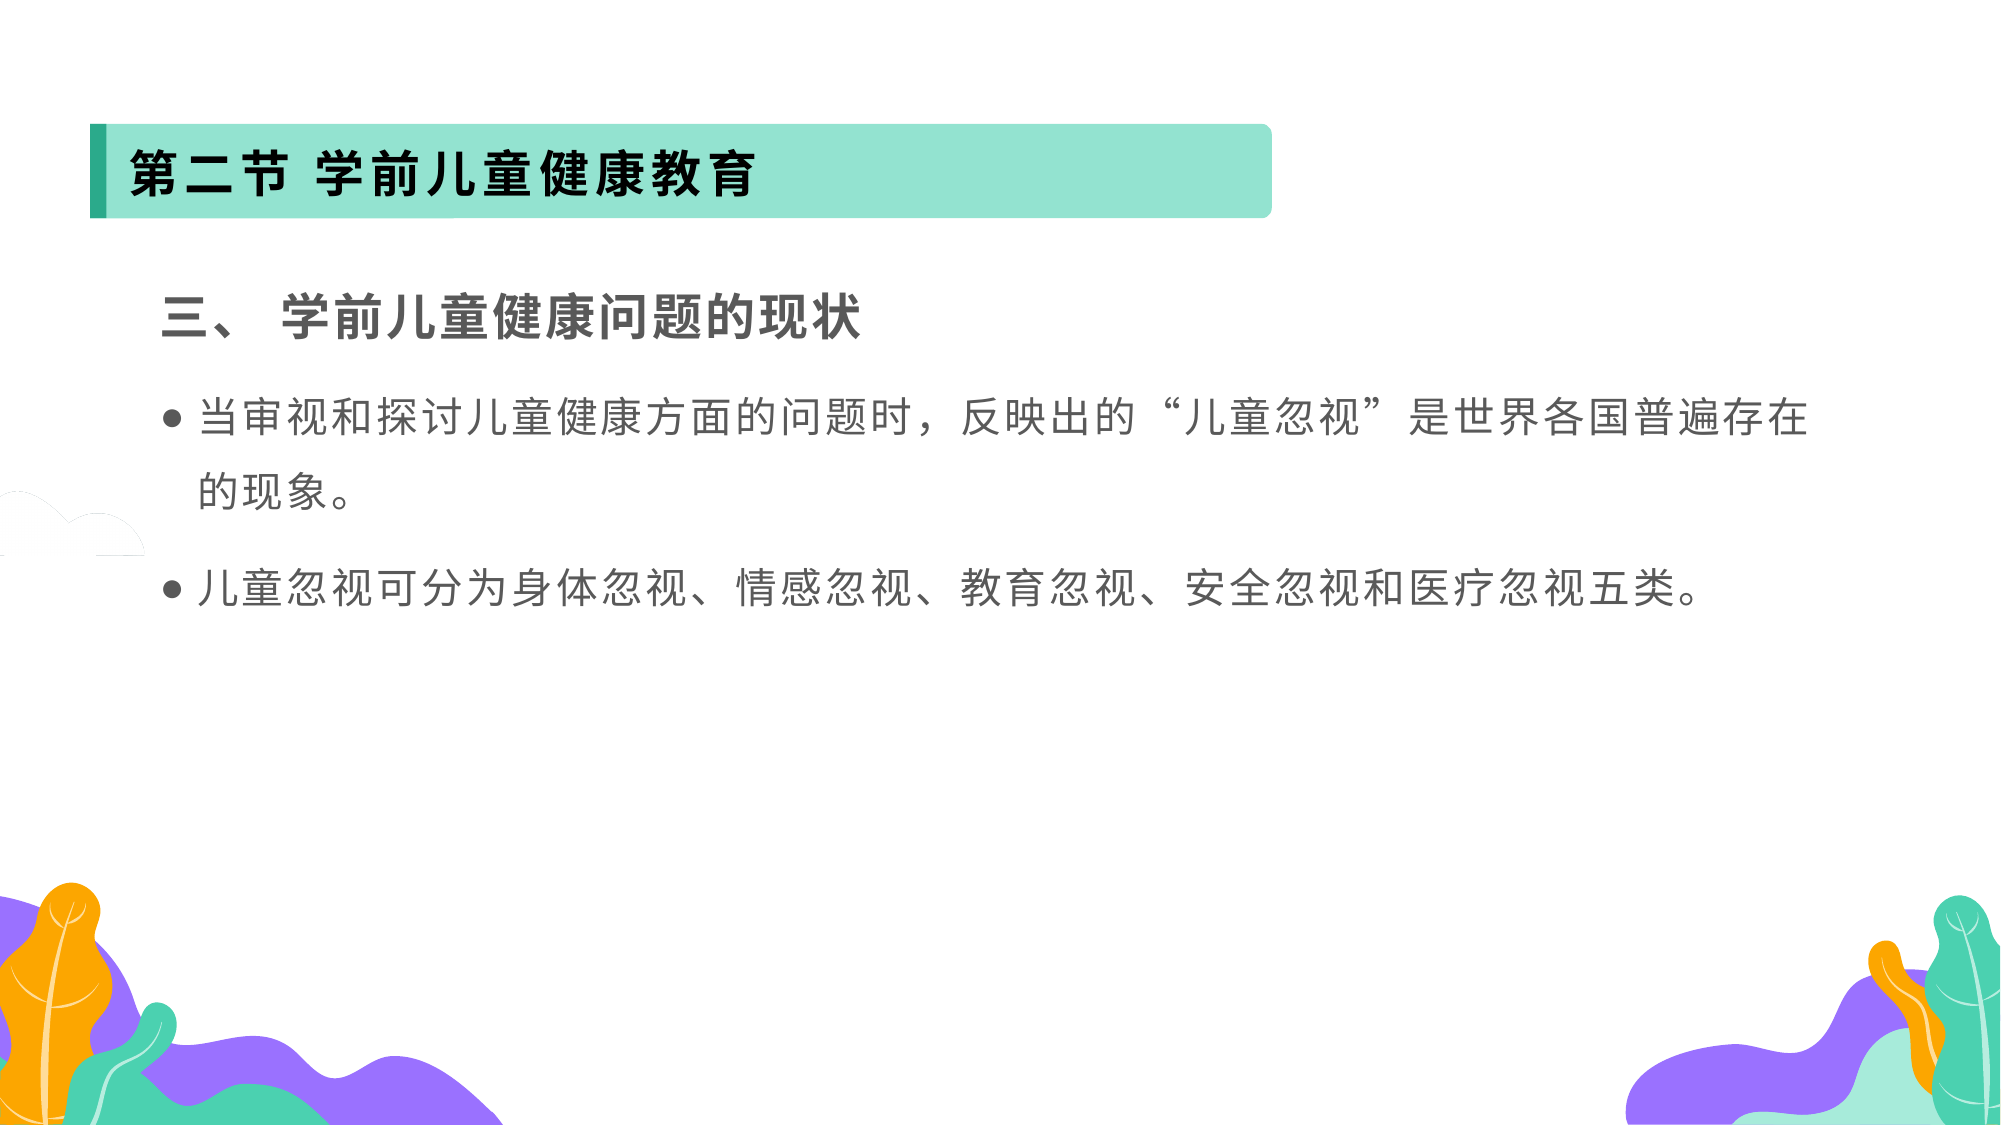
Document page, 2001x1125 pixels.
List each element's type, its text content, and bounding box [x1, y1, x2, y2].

title 第二节 学前儿童健康教育 [113, 128, 1251, 217]
picture [0, 451, 144, 556]
list 三、 学前儿童健康问题的现状 当审视和探讨儿童健康方面的问题时，反映出的“儿童忽视”是世界各国普遍存在的现象。 儿童忽视可分为身体忽视、情感忽视、教育忽视、安全忽视和医疗忽视五类。 [144, 247, 1841, 991]
